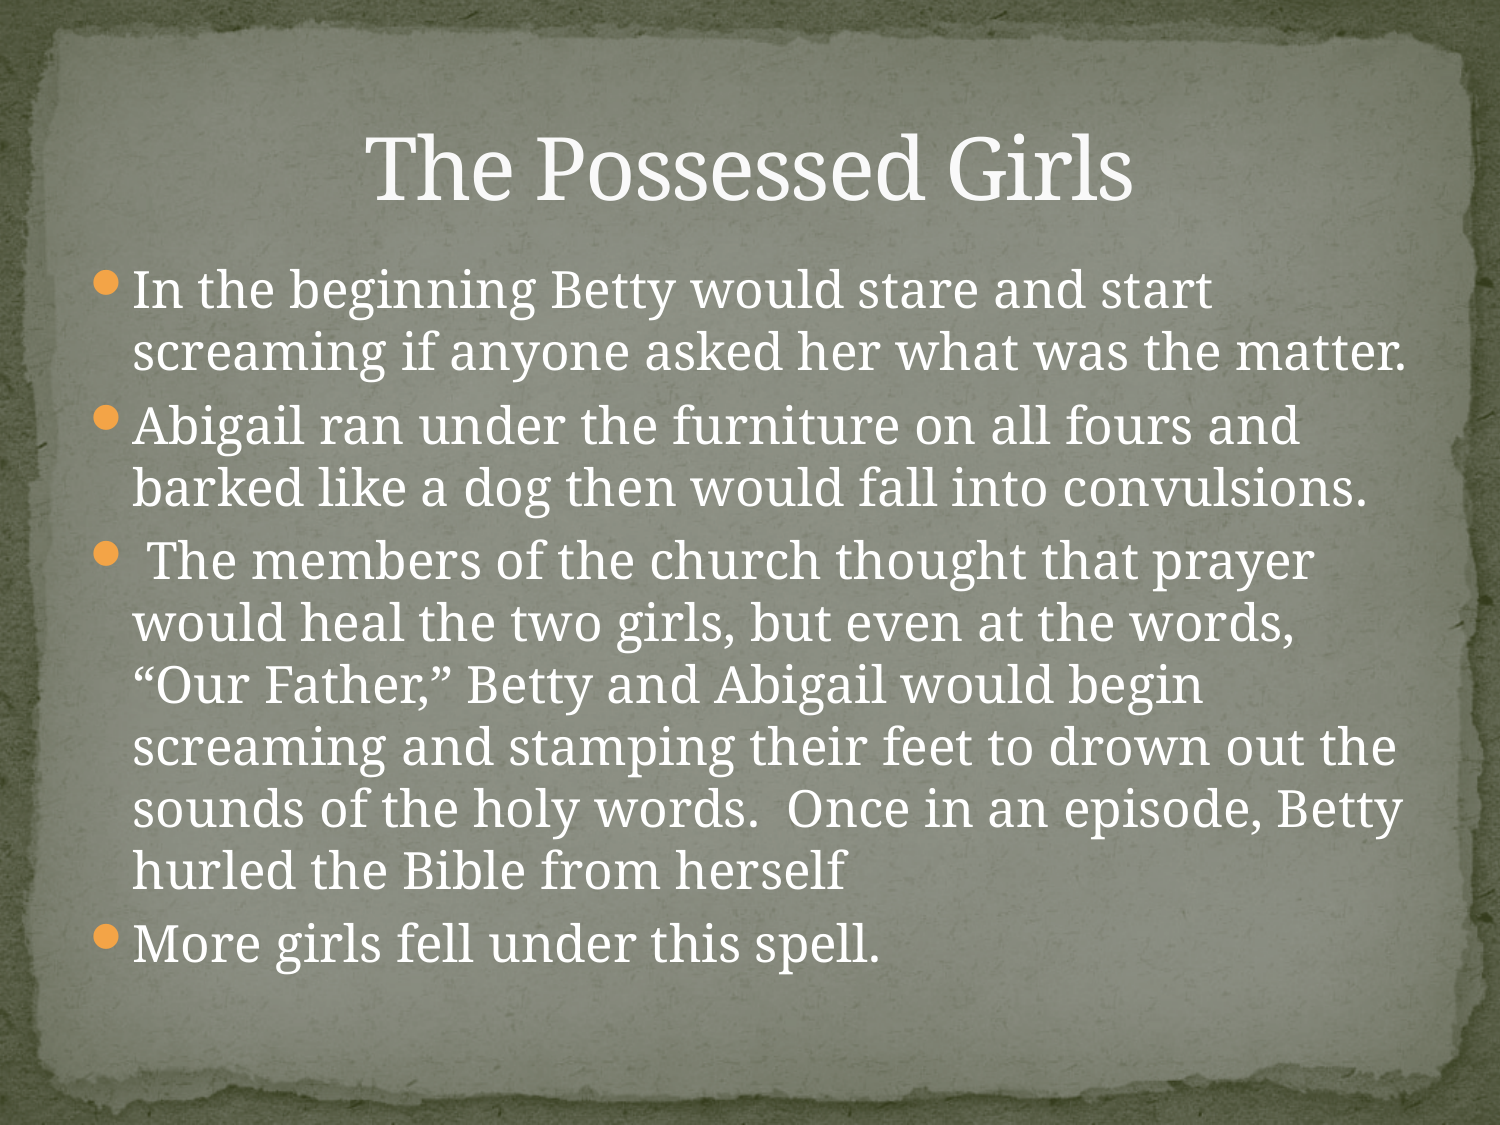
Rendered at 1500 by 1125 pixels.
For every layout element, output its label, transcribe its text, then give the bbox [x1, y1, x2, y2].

title The Possessed Girls [74, 24, 1425, 225]
list In the beginning Betty would stare and start screaming if anyone asked her what was the matter. Abigail ran under the furniture on all fours and barked like a dog then would fall into convulsions. The members of the church thought that prayer would heal the two girls, but even at the words, “Our Father,” Betty and Abigail would begin screaming and stamping their feet to drown out the sounds of the holy words. Once in an episode, Betty hurled the Bible from herself More girls fell under this spell. [75, 249, 1425, 1000]
